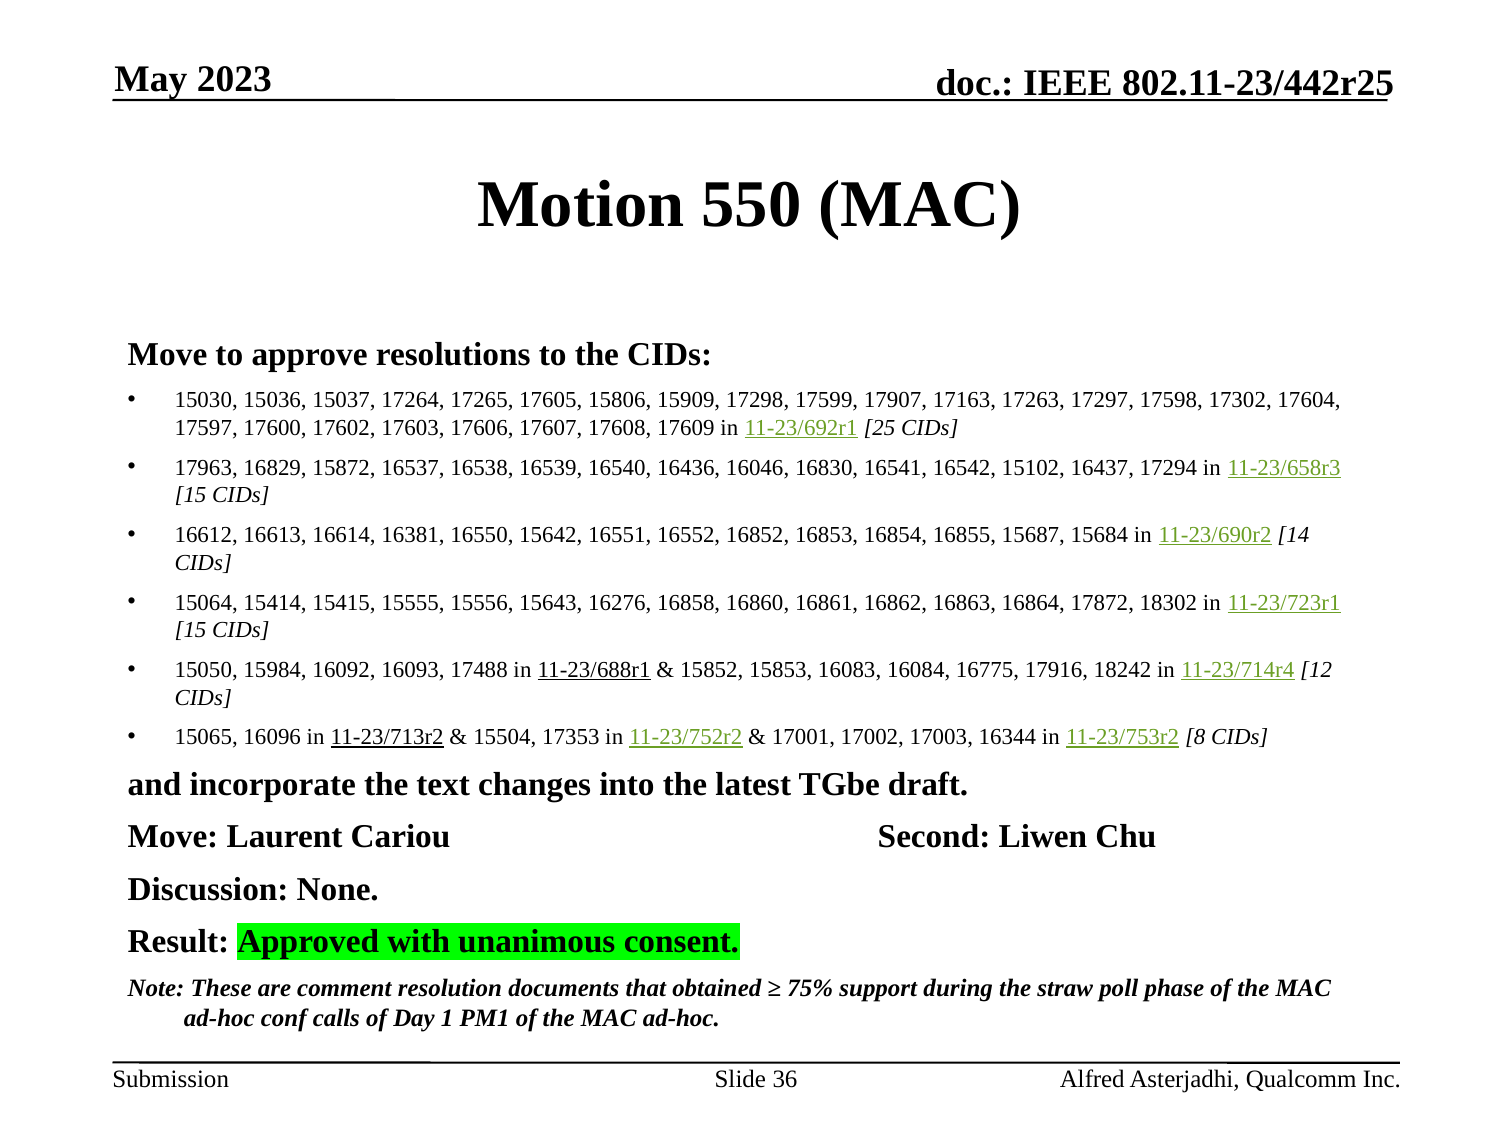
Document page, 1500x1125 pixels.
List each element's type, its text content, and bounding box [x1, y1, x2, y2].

footer Alfred Asterjadhi, Qualcomm Inc. [878, 1061, 1402, 1093]
title Motion 550 (MAC) [112, 112, 1388, 288]
list Move to approve resolutions to the CIDs: 15030, 15036, 15037, 17264, 17265, 17605, 15806, 15909, 17298, 17599, 17907, 17163, 17263, 17297, 17598, 17302, 17604, 17597, 17600, 17602, 17603, 17606, 17607, 17608, 17609 in 11-23/692r1 [25 CIDs] 17963, 16829, 15872, 16537, 16538, 16539, 16540, 16436, 16046, 16830, 16541, 16542, 15102, 16437, 17294 in 11-23/658r3 [15 CIDs] 16612, 16613, 16614, 16381, 16550, 15642, 16551, 16552, 16852, 16853, 16854, 16855, 15687, 15684 in 11-23/690r2 [14 CIDs] 15064, 15414, 15415, 15555, 15556, 15643, 16276, 16858, 16860, 16861, 16862, 16863, 16864, 17872, 18302 in 11-23/723r1 [15 CIDs] 15050, 15984, 16092, 16093, 17488 in 11-23/688r1 & 15852, 15853, 16083, 16084, 16775, 17916, 18242 in 11-23/714r4 [12 CIDs] 15065, 16096 in 11-23/713r2 & 15504, 17353 in 11-23/752r2 & 17001, 17002, 17003, 16344 in 11-23/753r2 [8 CIDs] and incorporate the text changes into the latest TGbe draft. Move: Laurent Cariou Second: Liwen Chu Discussion: None. Result: Approved with unanimous consent. Note: These are comment resolution documents that obtained ≥ 75% support during the straw poll phase of the MAC ad-hoc conf calls of Day 1 PM1 of the MAC ad-hoc. [112, 324, 1388, 1063]
slide_number Slide 36 [712, 1061, 800, 1123]
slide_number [114, 54, 423, 100]
